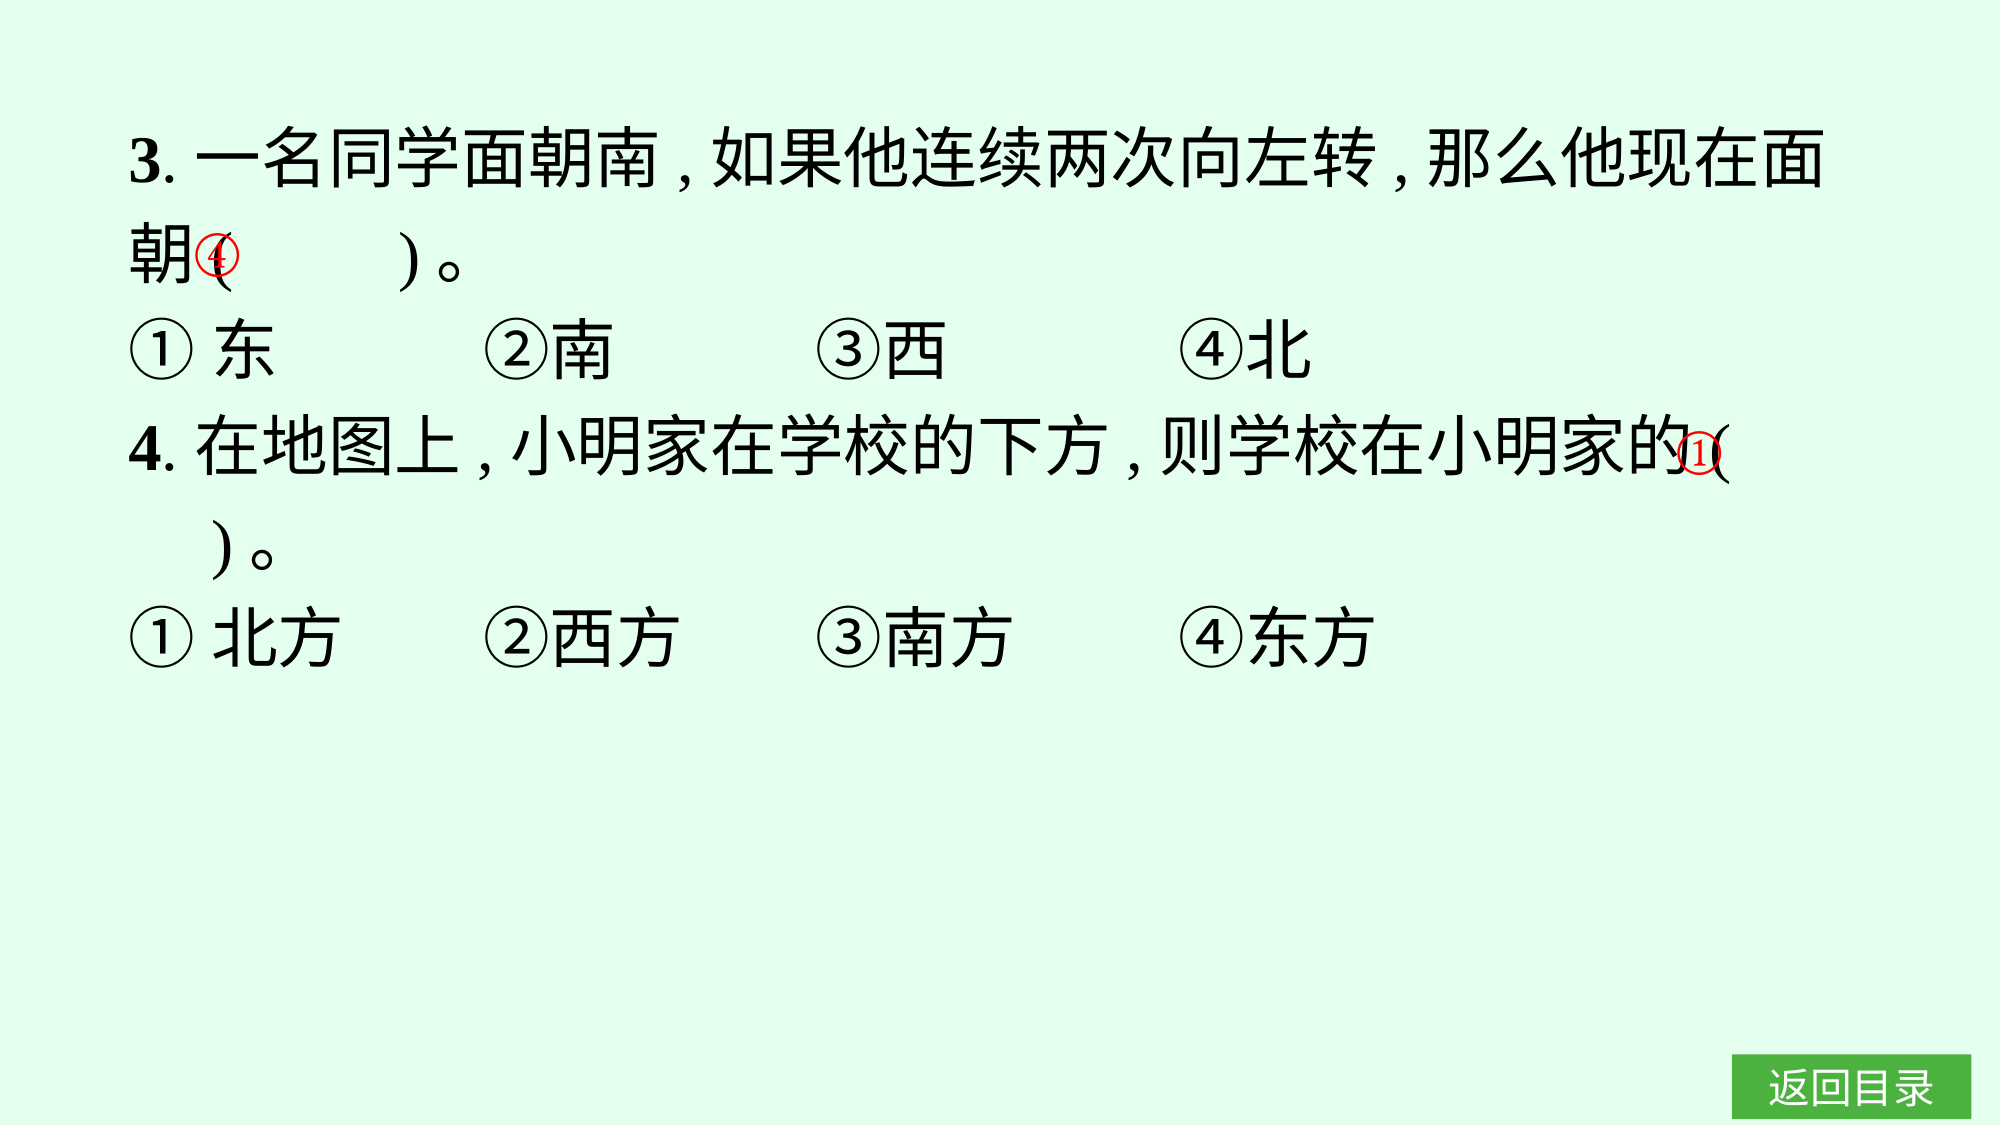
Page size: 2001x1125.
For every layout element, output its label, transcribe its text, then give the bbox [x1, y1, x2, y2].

text_box ④ [178, 186, 259, 297]
text_box ① [1660, 384, 1741, 496]
text_box 3.一名同学面朝南,如果他连续两次向左转,那么他现在面朝( )。 ①东 ②南 ③西 ④北 4.在地图上,小明家在学校的下方,则学校在小明家的( )。 ①北方 ②西方 ③南方 ④东方 [113, 92, 1887, 683]
